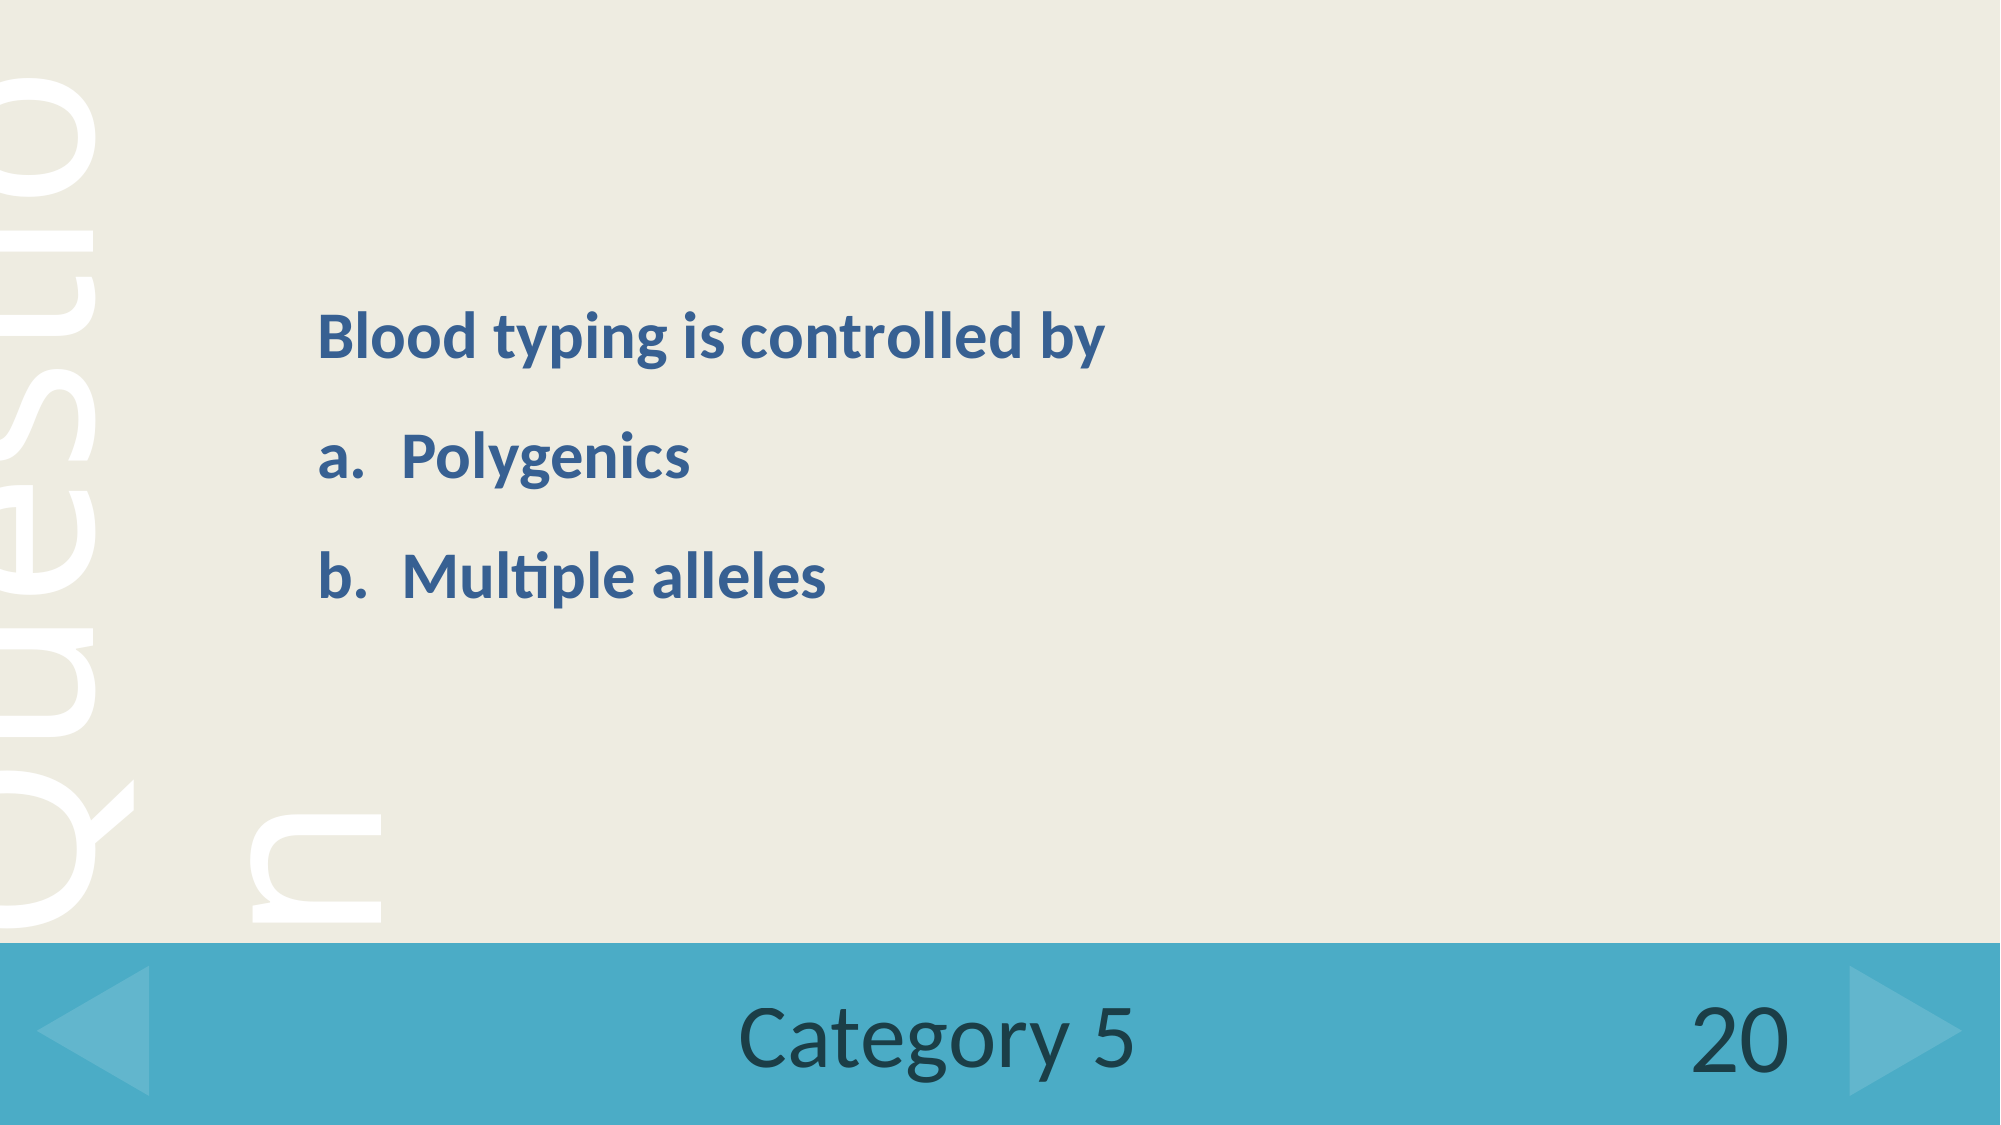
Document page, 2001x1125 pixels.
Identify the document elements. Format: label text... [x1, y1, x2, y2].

list Blood typing is controlled by Polygenics Multiple alleles [302, 142, 1870, 843]
title Category 5 [38, 937, 1839, 1125]
